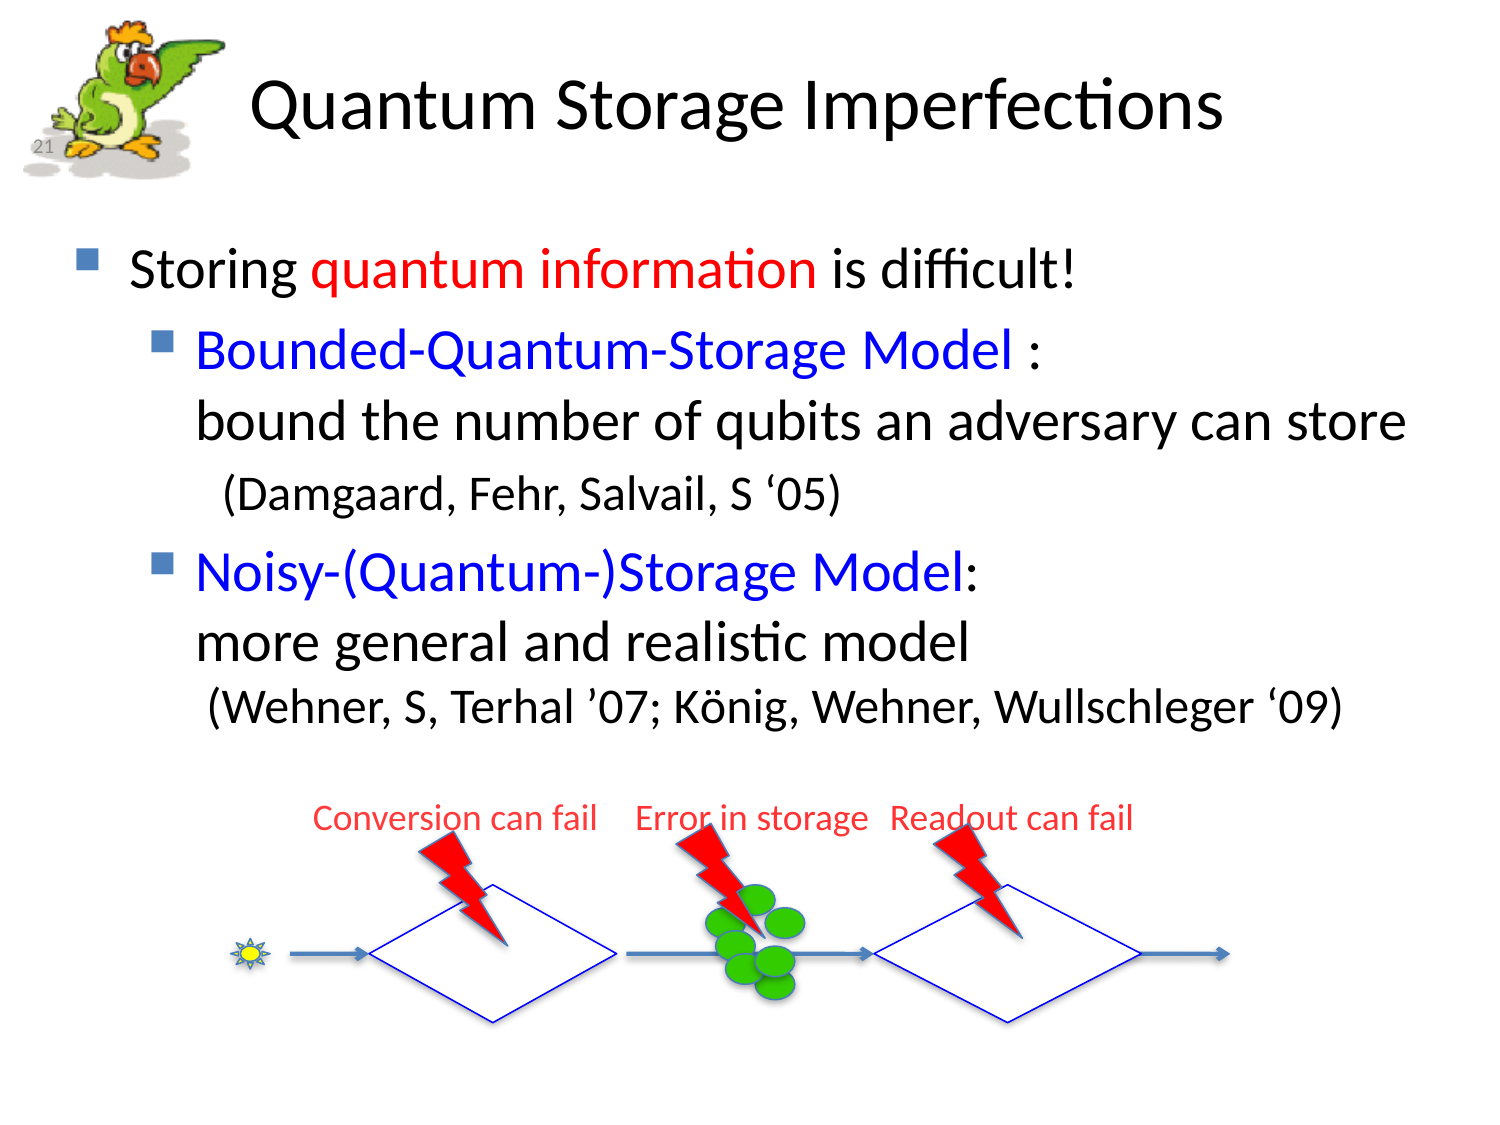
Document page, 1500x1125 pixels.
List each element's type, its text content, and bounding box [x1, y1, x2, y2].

list Storing quantum information is difficult! Bounded-Quantum-Storage Model : bound the number of qubits an adversary can store (Damgaard, Fehr, Salvail, S ‘05) Noisy-(Quantum-)Storage Model: more general and realistic model (Wehner, S, Terhal ’07; König, Wehner, Wullschleger ‘09) [58, 222, 1449, 797]
title Quantum Storage Imperfections [234, 46, 1477, 200]
picture [23, 0, 226, 200]
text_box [230, 784, 1231, 1023]
